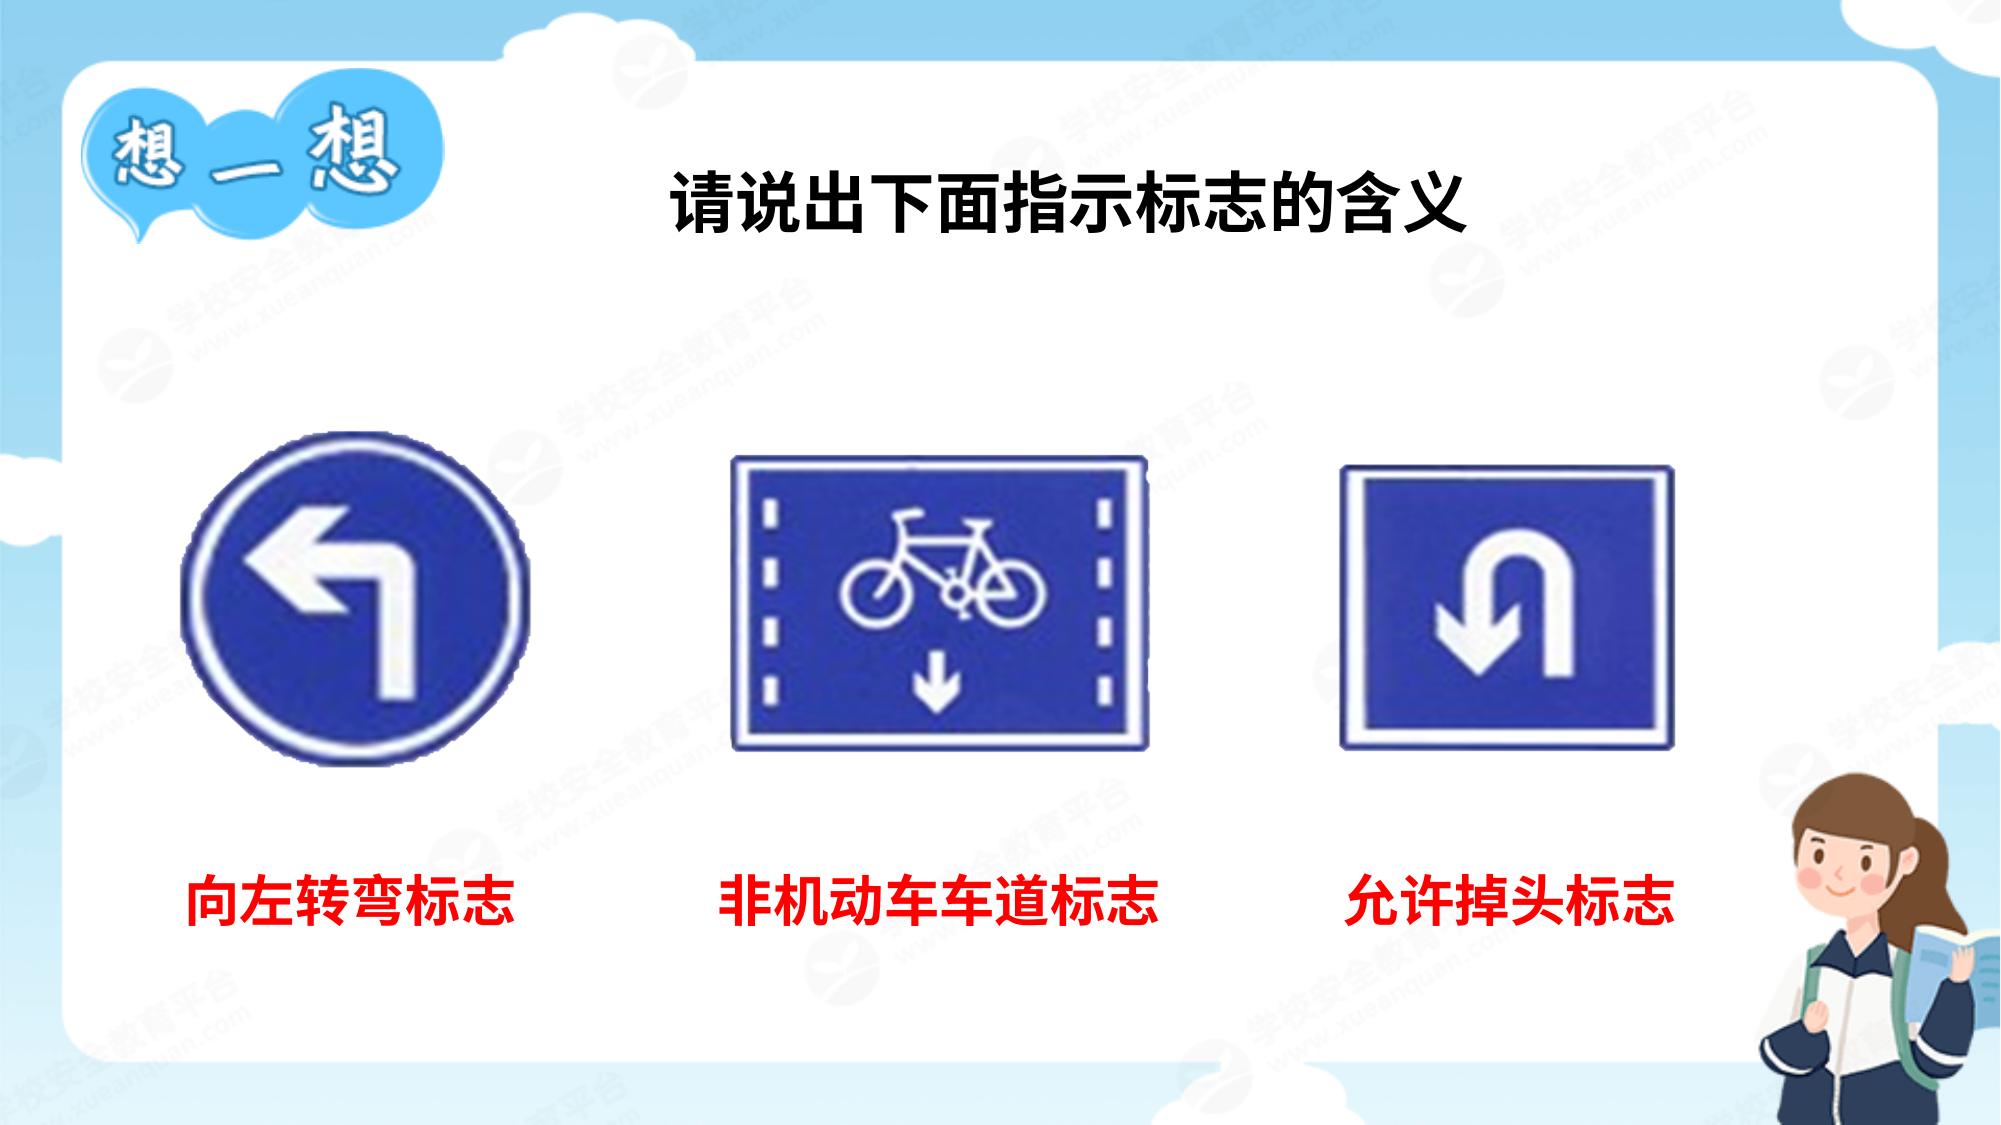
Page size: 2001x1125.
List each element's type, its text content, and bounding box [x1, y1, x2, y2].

text_box 向左转弯标志 [169, 858, 533, 940]
text_box 非机动车车道标志 [702, 858, 1177, 940]
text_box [141, 386, 1727, 820]
text_box 允许掉头标志 [1328, 858, 1692, 940]
list 请说出下面指示标志的含义 [554, 153, 1584, 259]
picture [0, 0, 2001, 1125]
